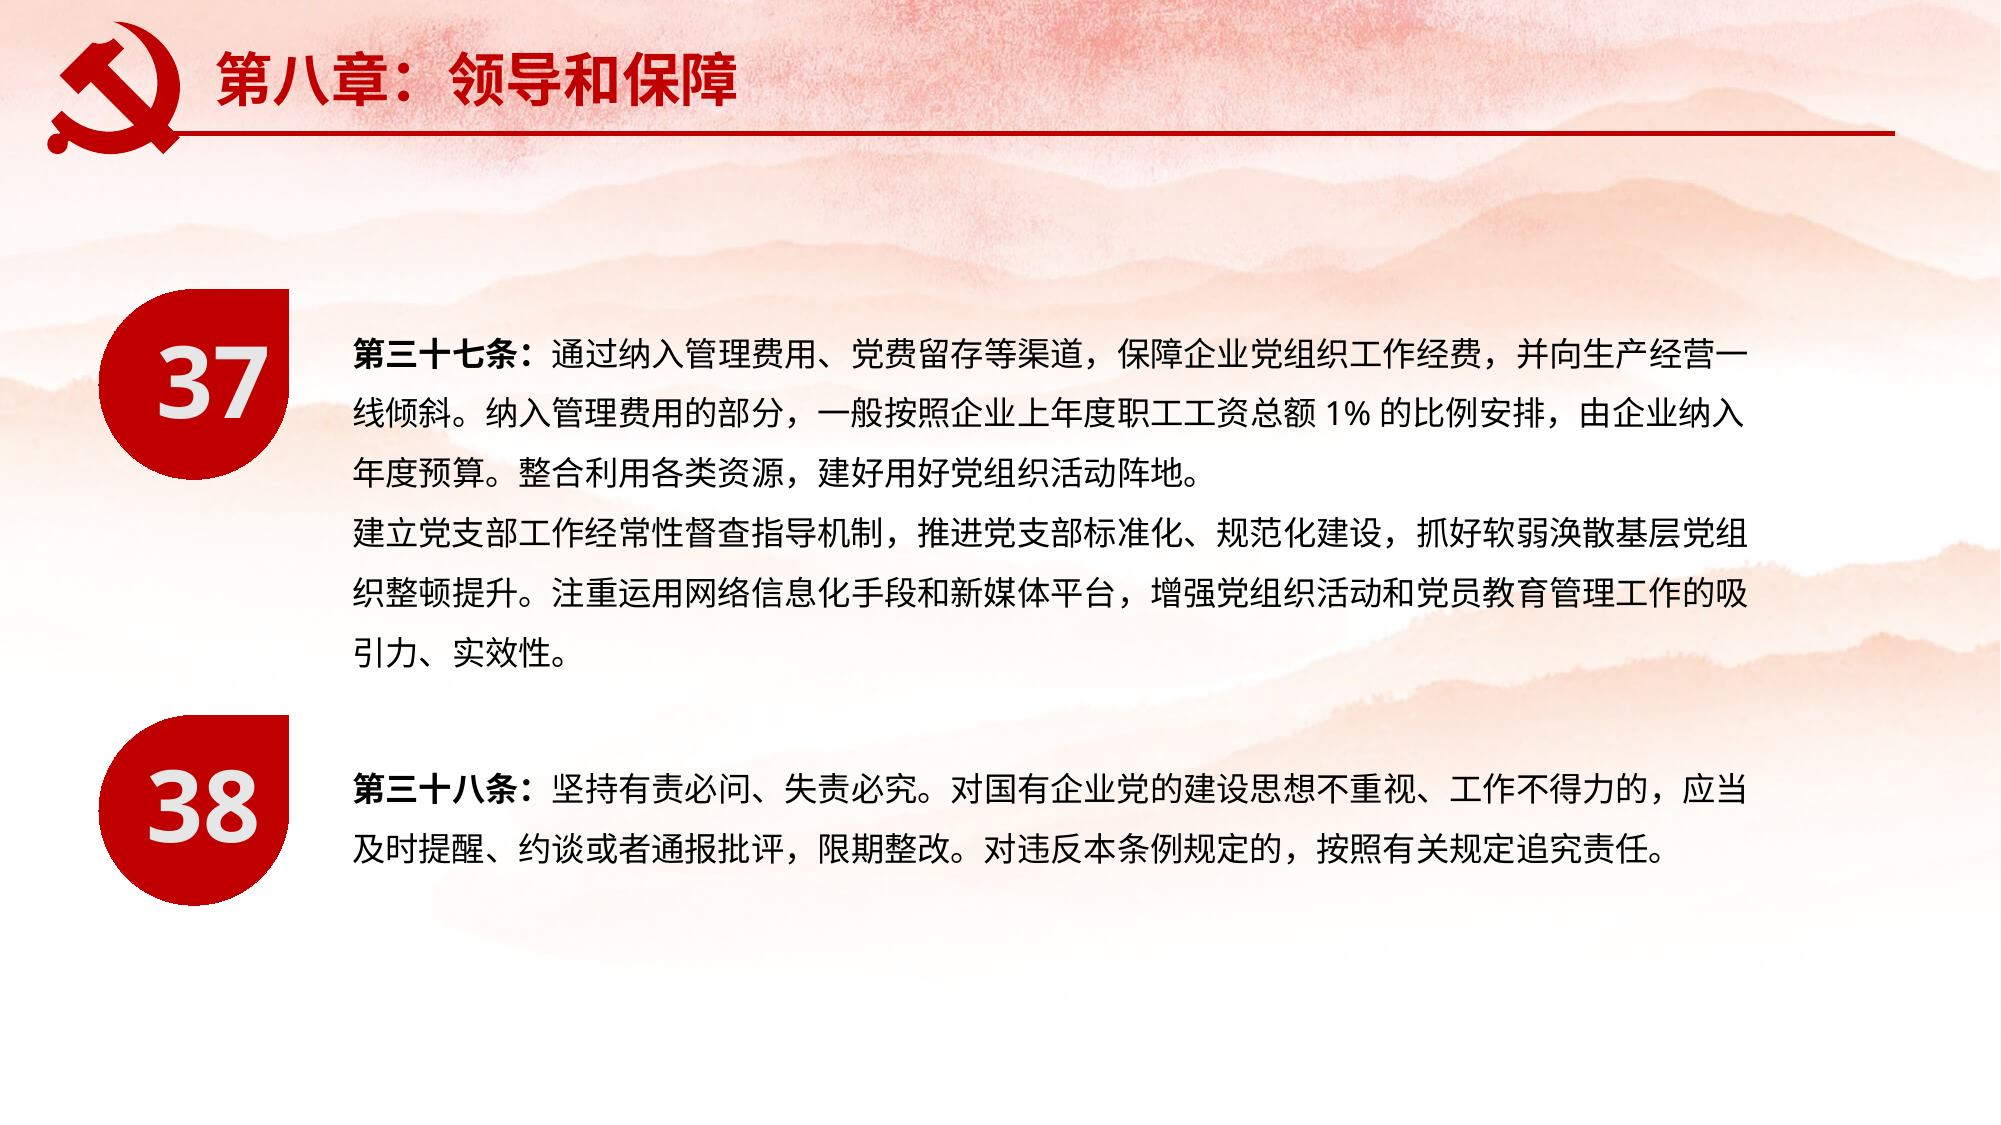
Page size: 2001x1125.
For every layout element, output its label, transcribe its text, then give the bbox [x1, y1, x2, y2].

text_box 第三十八条：坚持有责必问、失责必究。对国有企业党的建设思想不重视、工作不得力的，应当及时提醒、约谈或者通报批评，限期整改。对违反本条例规定的，按照有关规定追究责任。 [337, 741, 1774, 876]
text_box 37 [142, 310, 287, 446]
text_box 第三十七条：通过纳入管理费用、党费留存等渠道，保障企业党组织工作经费，并向生产经营一线倾斜。纳入管理费用的部分，一般按照企业上年度职工工资总额1%的比例安排，由企业纳入年度预算。整合利用各类资源，建好用好党组织活动阵地。 建立党支部工作经常性督查指导机制，推进党支部标准化、规范化建设，抓好软弱涣散基层党组织整顿提升。注重运用网络信息化手段和新媒体平台，增强党组织活动和党员教育管理工作的吸引力、实效性。 [337, 305, 1793, 680]
text_box [98, 289, 289, 480]
text_box 38 [132, 734, 323, 870]
text_box [47, 21, 180, 155]
text_box [137, 715, 289, 734]
picture [0, 0, 2001, 1125]
text_box 第八章：领导和保障 [199, 35, 1022, 121]
text_box [98, 738, 268, 906]
